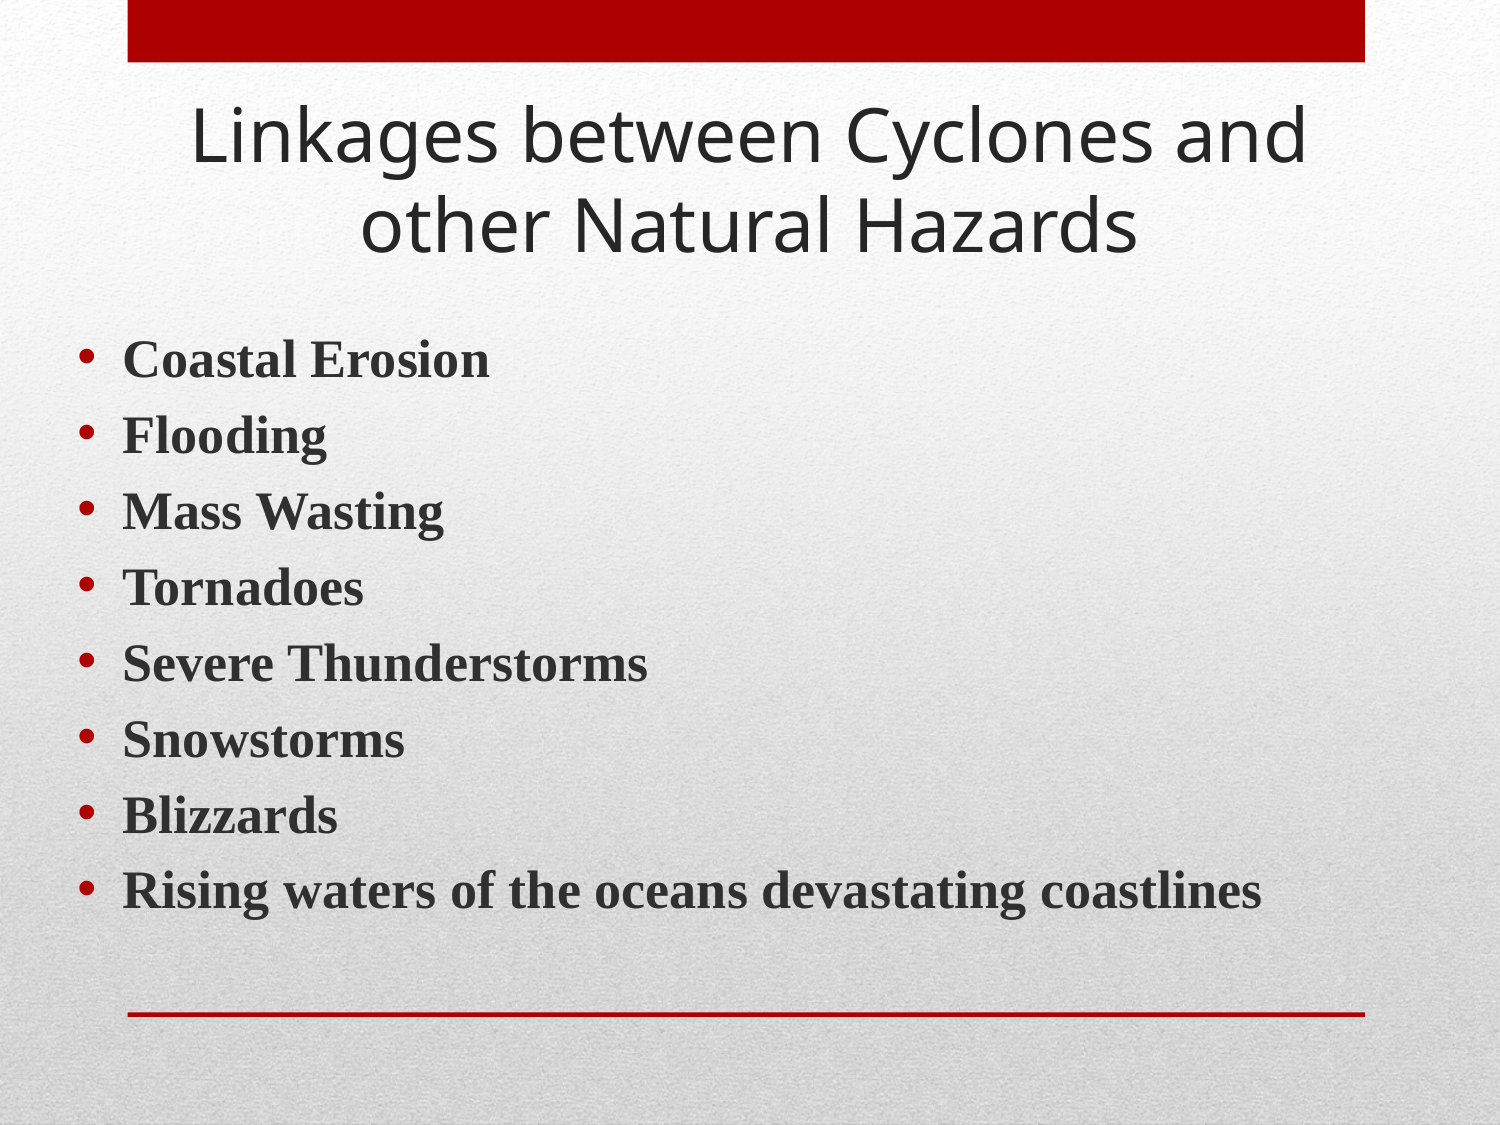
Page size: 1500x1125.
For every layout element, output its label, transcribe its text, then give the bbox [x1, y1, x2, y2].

title Linkages between Cyclones and other Natural Hazards [99, 75, 1400, 237]
list Coastal Erosion Flooding Mass Wasting Tornadoes Severe Thunderstorms Snowstorms Blizzards Rising waters of the oceans devastating coastlines [62, 237, 1400, 1006]
